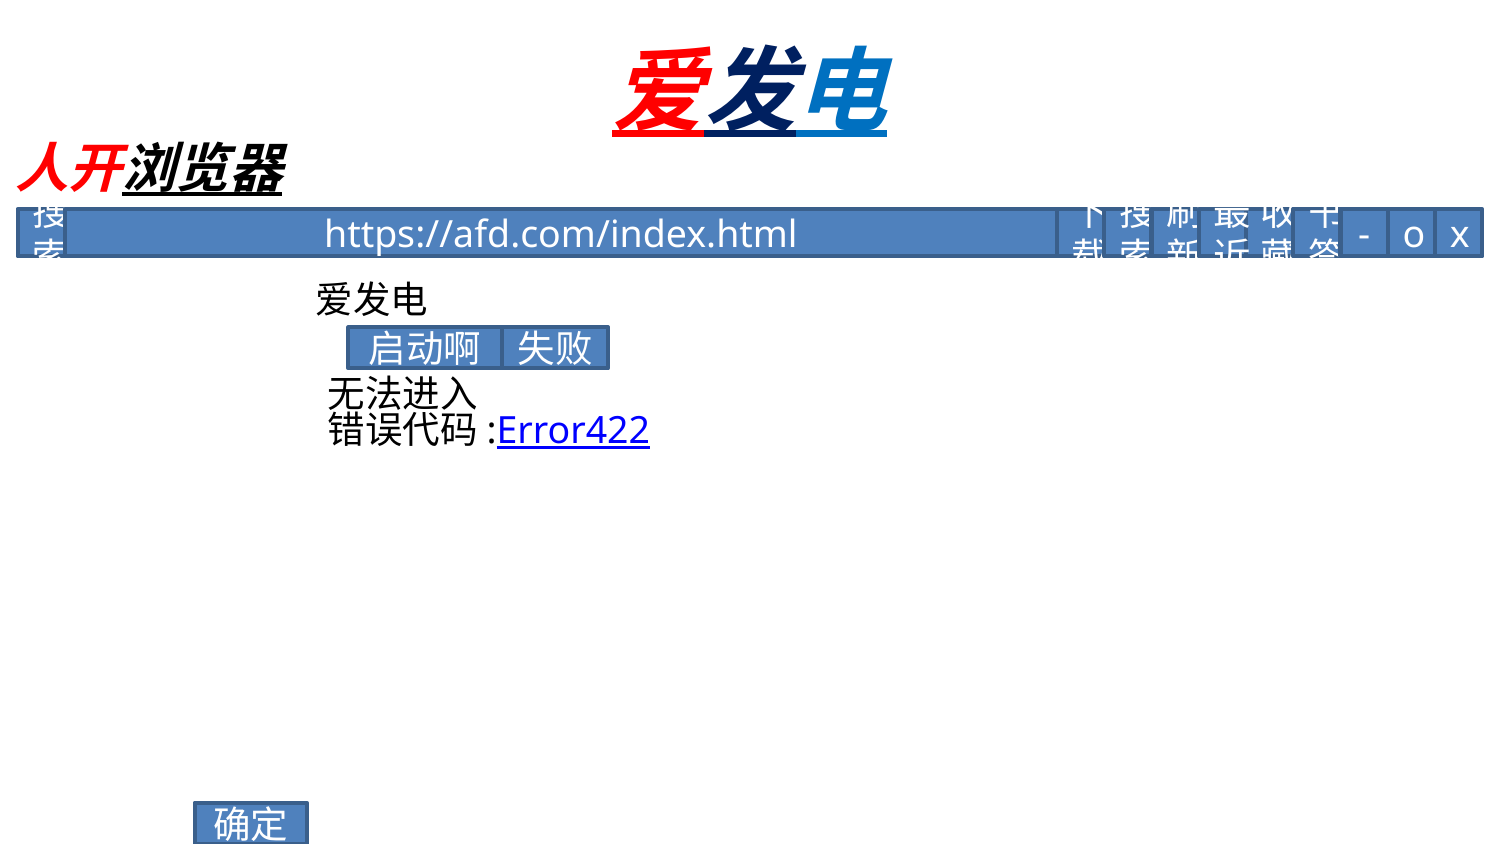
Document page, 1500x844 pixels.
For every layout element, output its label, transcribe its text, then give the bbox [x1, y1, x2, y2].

text_box 确定 [193, 801, 309, 844]
title 爱发电 [0, 0, 1500, 174]
text_box 最近 [1197, 207, 1248, 258]
text_box https://afd.com/index.html [63, 207, 1059, 258]
text_box 启动啊 [346, 325, 500, 370]
text_box 失败 [500, 325, 610, 370]
text_box 无法进入 [312, 362, 668, 398]
text_box 书签 [1291, 207, 1338, 258]
text_box o [1386, 207, 1433, 258]
text_box 收藏 [1248, 207, 1291, 258]
list 人开浏览器 [0, 126, 372, 207]
text_box 下载 [1059, 207, 1102, 258]
text_box 错误代码:Error422 [312, 398, 727, 464]
text_box 刷新 [1149, 207, 1197, 258]
text_box 爱发电 [301, 268, 455, 328]
text_box 搜索 [1102, 207, 1149, 258]
text_box x [1433, 207, 1484, 258]
text_box - [1338, 207, 1386, 258]
text_box 搜索 [16, 207, 63, 258]
